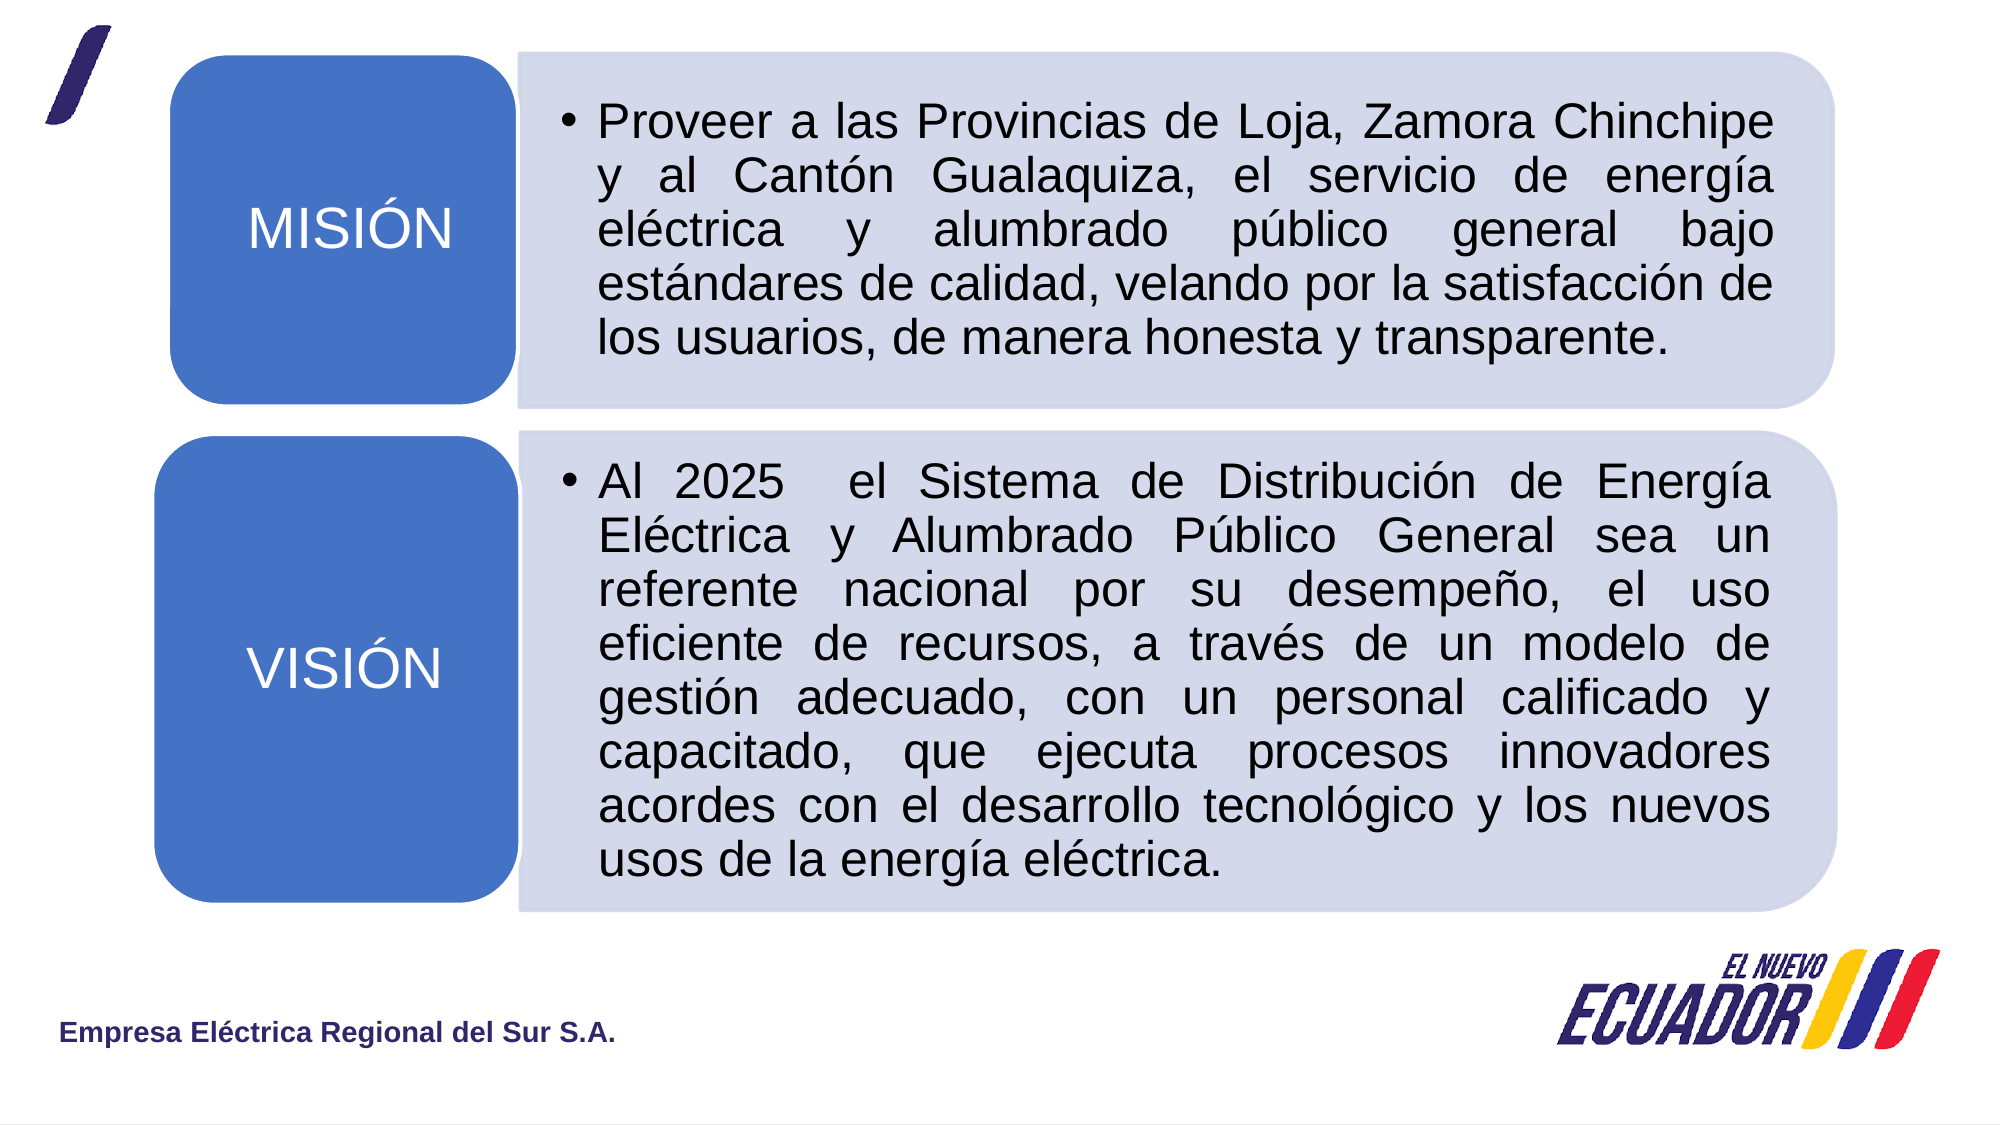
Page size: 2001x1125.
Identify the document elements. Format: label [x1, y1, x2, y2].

text_box [151, 432, 1836, 911]
text_box [167, 53, 1834, 408]
picture [0, 0, 2000, 1125]
